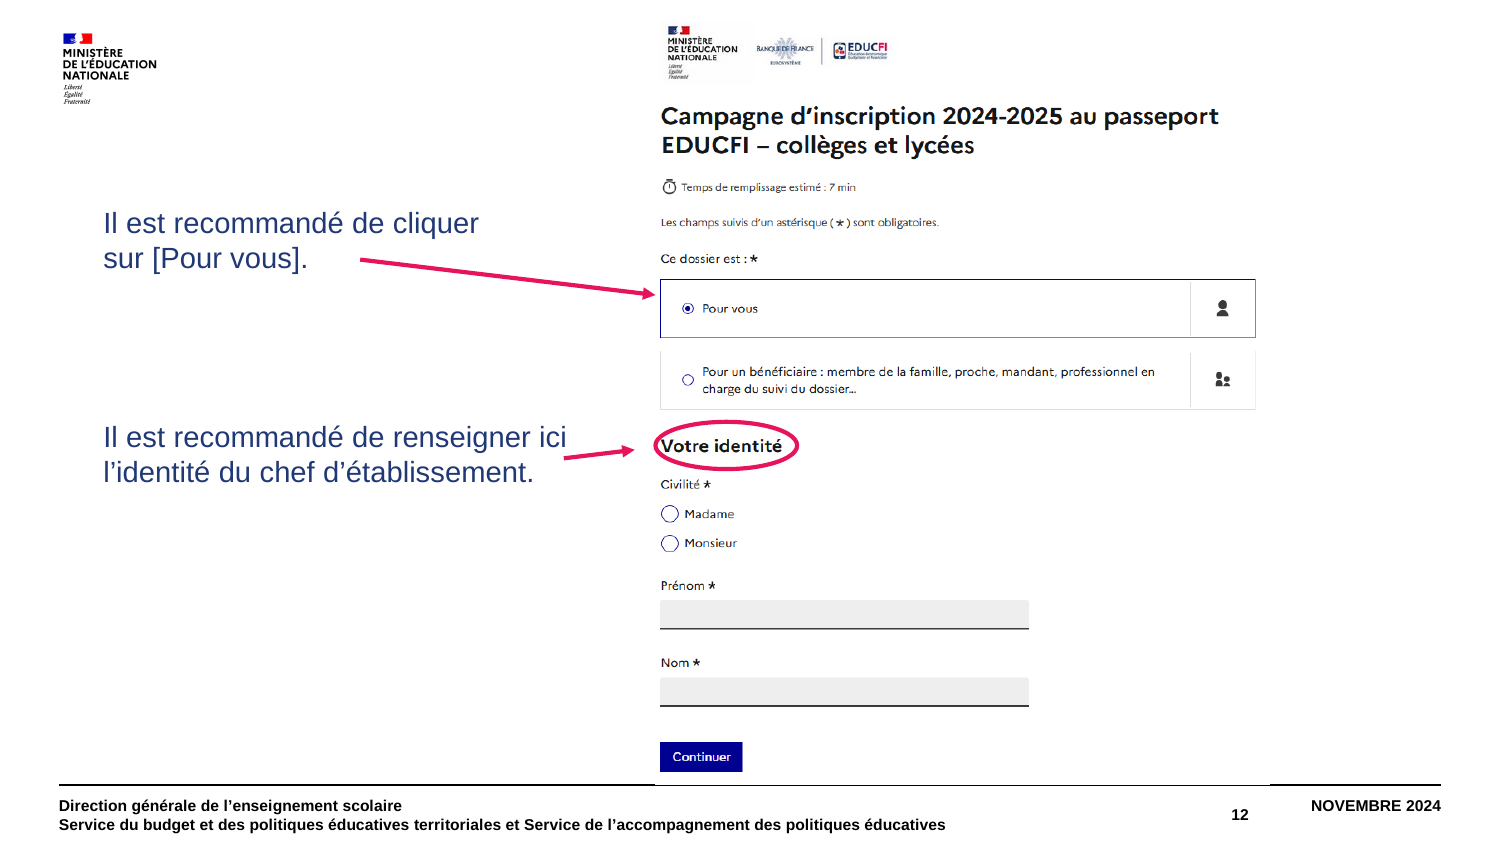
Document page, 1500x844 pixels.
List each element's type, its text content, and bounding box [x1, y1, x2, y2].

text_box Il est recommandé de renseigner ici l’identité du chef d’établissement. [88, 411, 585, 496]
picture [655, 20, 1271, 785]
picture [53, 23, 178, 114]
text_box Il est recommandé de cliquer sur [Pour vous]. [88, 197, 514, 282]
slide_number 12 [1028, 793, 1249, 844]
slide_number NOVEMBRE 2024 [1249, 784, 1441, 844]
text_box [359, 259, 656, 296]
footer Direction générale de l’enseignement scolaire Service du budget et des politiques éducatives territoriales et Service de l’accompagnement des politiques éducatives [59, 784, 1028, 844]
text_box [563, 449, 635, 459]
